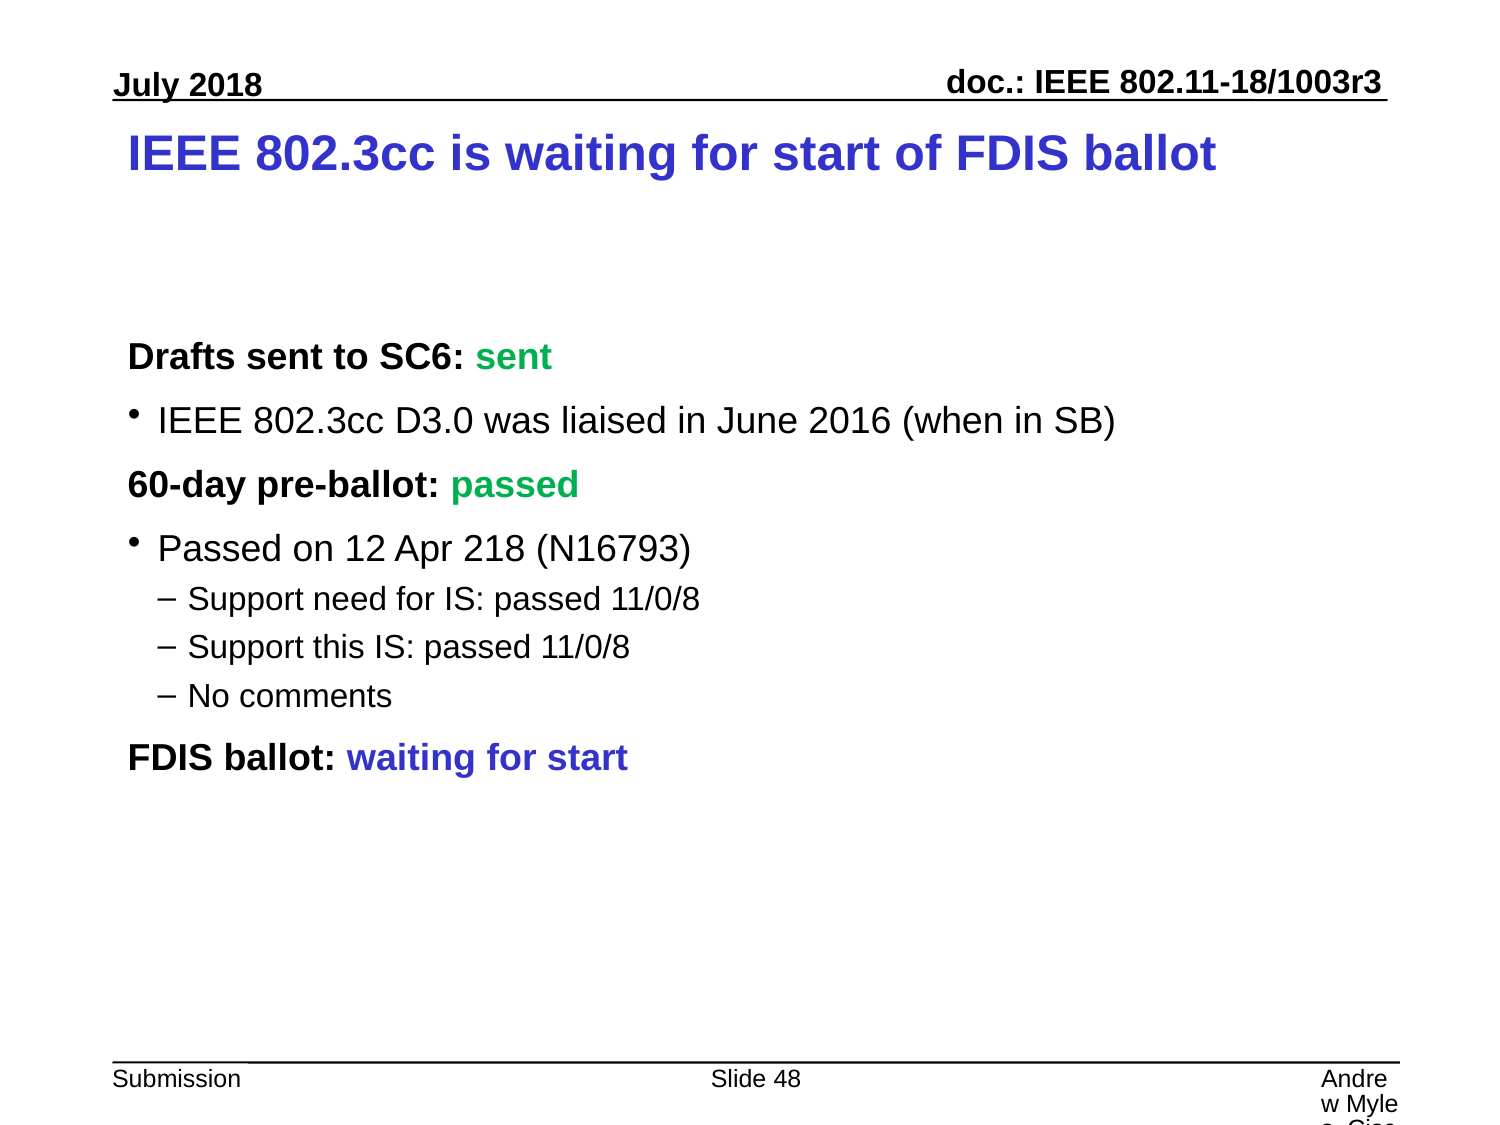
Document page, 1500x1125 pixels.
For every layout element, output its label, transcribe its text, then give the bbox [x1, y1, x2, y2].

title IEEE 802.3cc is waiting for start of FDIS ballot [112, 112, 1388, 288]
footer Andrew Myles, Cisco [1320, 1061, 1402, 1093]
slide_number Slide 48 [709, 1061, 803, 1093]
list Drafts sent to SC6: sent IEEE 802.3cc D3.0 was liaised in June 2016 (when in SB) 60-day pre-ballot: passed Passed on 12 Apr 218 (N16793) Support need for IS: passed 11/0/8 Support this IS: passed 11/0/8 No comments FDIS ballot: waiting for start [112, 324, 1388, 1000]
